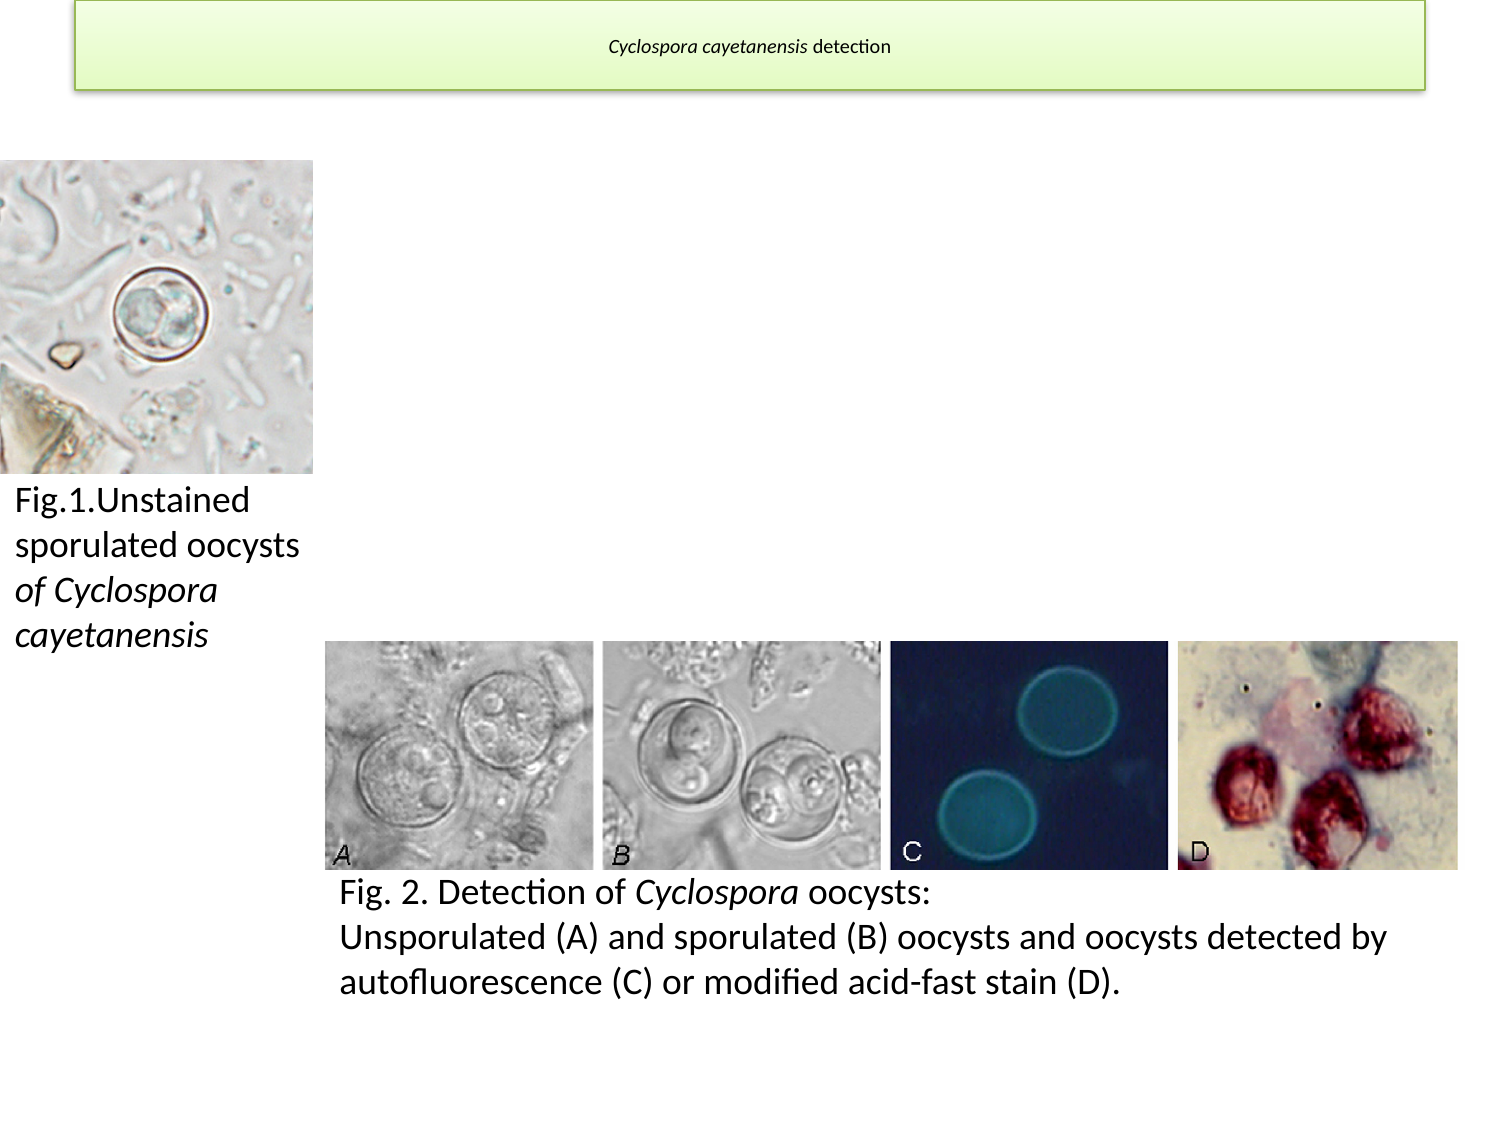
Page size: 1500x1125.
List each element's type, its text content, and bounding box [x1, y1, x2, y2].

title Cyclospora cayetanensis detection [74, 0, 1426, 91]
text_box Fig.1.Unstained sporulated oocysts of Cyclospora cayetanensis [0, 467, 325, 663]
text_box Fig. 2. Detection of Cyclospora oocysts: Unsporulated (A) and sporulated (B) oocysts and oocysts detected by autofluorescence (C) or modified acid-fast stain (D). [324, 876, 1459, 1010]
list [324, 640, 1465, 870]
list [0, 160, 313, 474]
